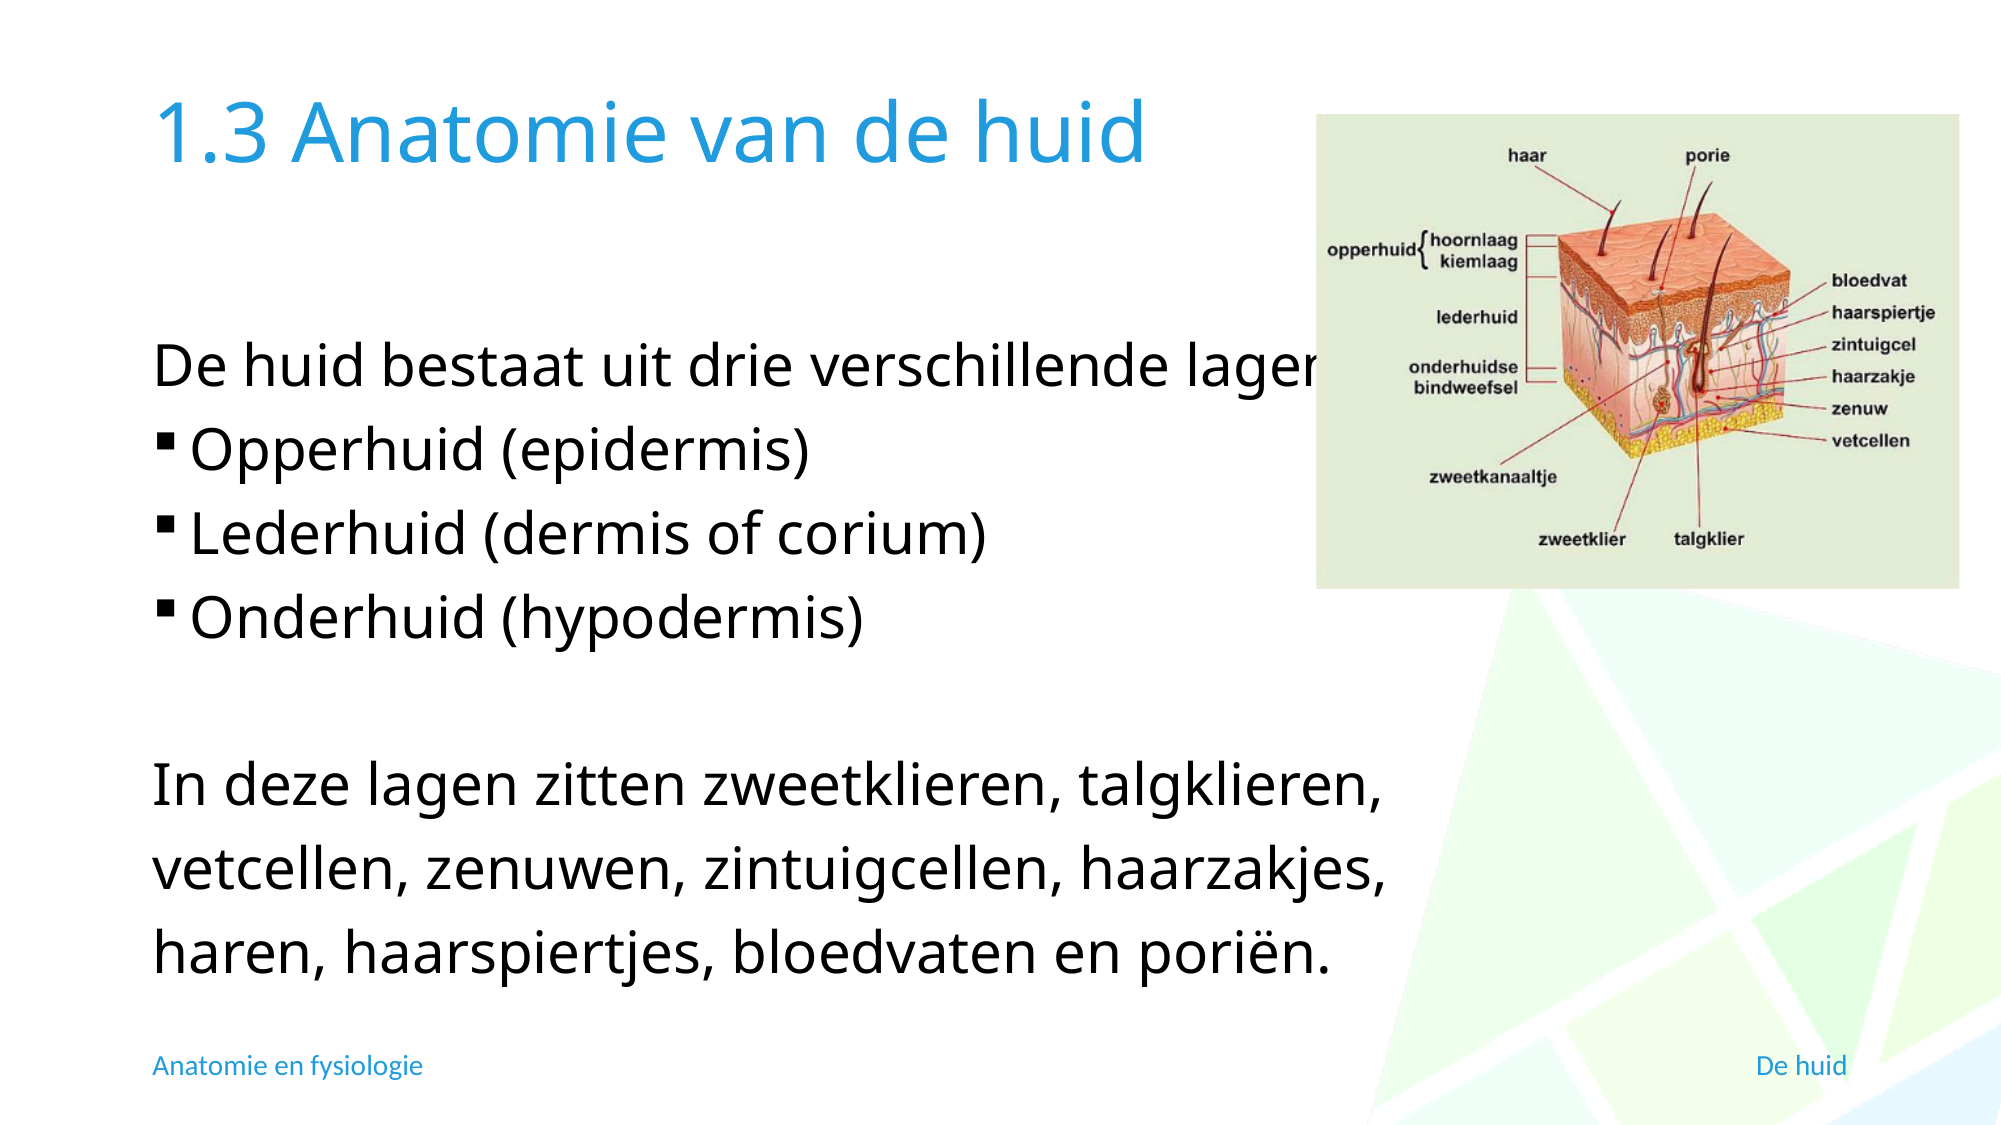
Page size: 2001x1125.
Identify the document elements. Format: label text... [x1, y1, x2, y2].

picture [1316, 114, 1960, 589]
title 1.3 Anatomie van de huid [137, 59, 1863, 212]
list De huid bestaat uit drie verschillende lagen: Opperhuid (epidermis) Lederhuid (dermis of corium) Onderhuid (hypodermis) In deze lagen zitten zweetklieren, talgklieren, vetcellen, zenuwen, zintuigcellen, haarzakjes, haren, haarspiertjes, bloedvaten en poriën. [137, 328, 1863, 1043]
list De huid [1412, 1042, 1863, 1103]
list Anatomie en fysiologie [137, 1042, 588, 1103]
